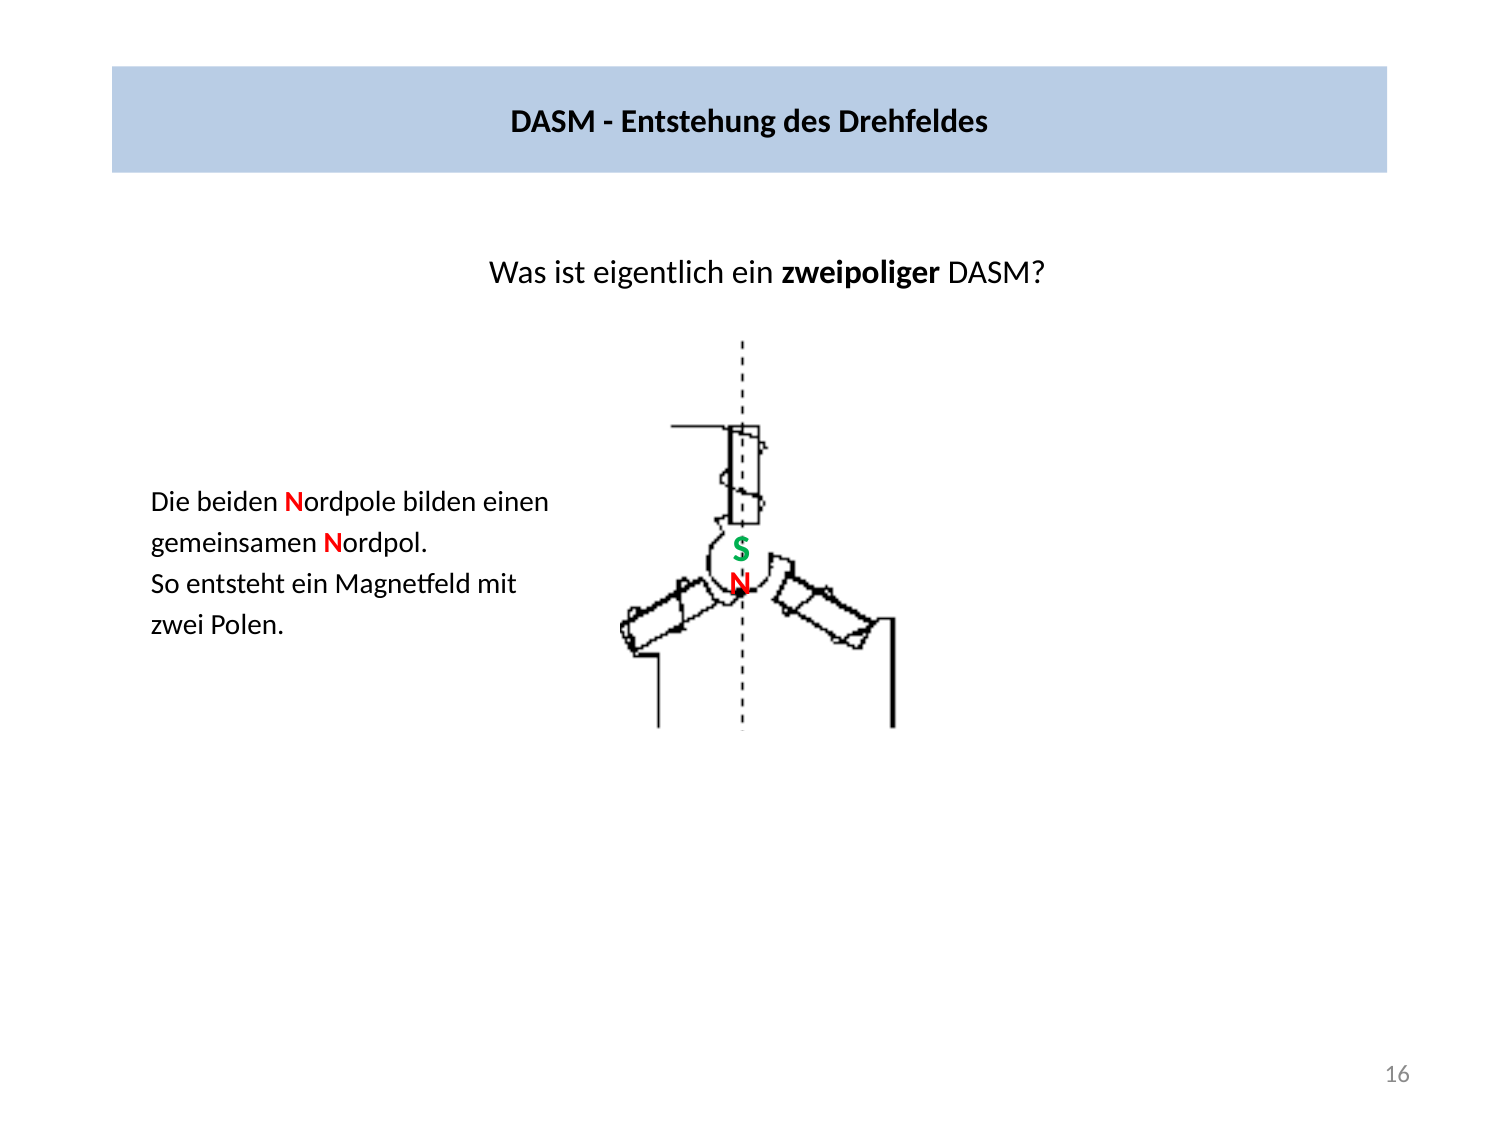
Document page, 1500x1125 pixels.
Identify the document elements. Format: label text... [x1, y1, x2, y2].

title DASM - Entstehung des Drehfeldes [112, 66, 1388, 173]
slide_number 16 [1074, 1042, 1425, 1103]
picture [619, 337, 904, 731]
subtitle Was ist eigentlich ein zweipoliger DASM? Die beiden Nordpole bilden einen gemeinsamen Nordpol. So entsteht ein Magnetfeld mit zwei Polen. [135, 196, 1400, 1047]
